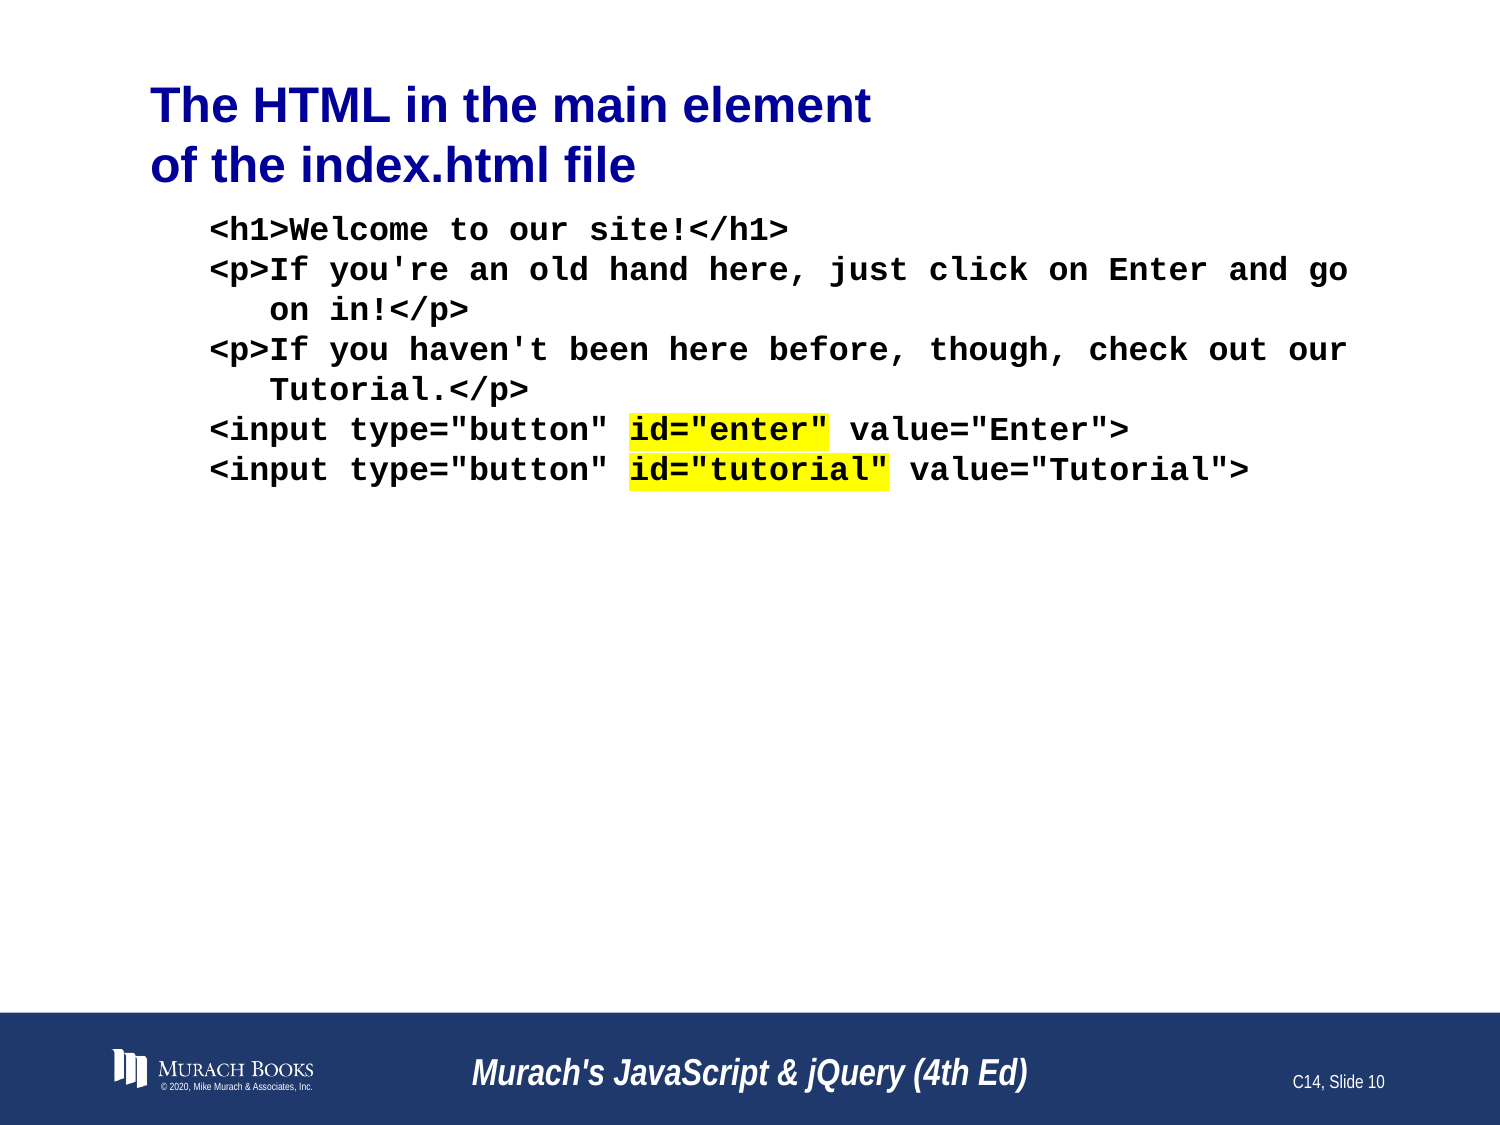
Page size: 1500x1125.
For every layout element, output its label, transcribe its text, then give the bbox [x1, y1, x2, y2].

title The HTML in the main element of the index.html file [150, 72, 1350, 194]
slide_number C14, Slide 10 [1087, 1025, 1400, 1100]
list <h1>Welcome to our site!</h1> <p>If you're an old hand here, just click on Enter and go on in!</p> <p>If you haven't been here before, though, check out our Tutorial.</p> <input type="button" id="enter" value="Enter"> <input type="button" id="tutorial" value="Tutorial"> [137, 200, 1375, 1000]
slide_number Murach's JavaScript & jQuery (4th Ed) [463, 1025, 1050, 1100]
footer © 2020, Mike Murach & Associates, Inc. [12, 1025, 463, 1100]
